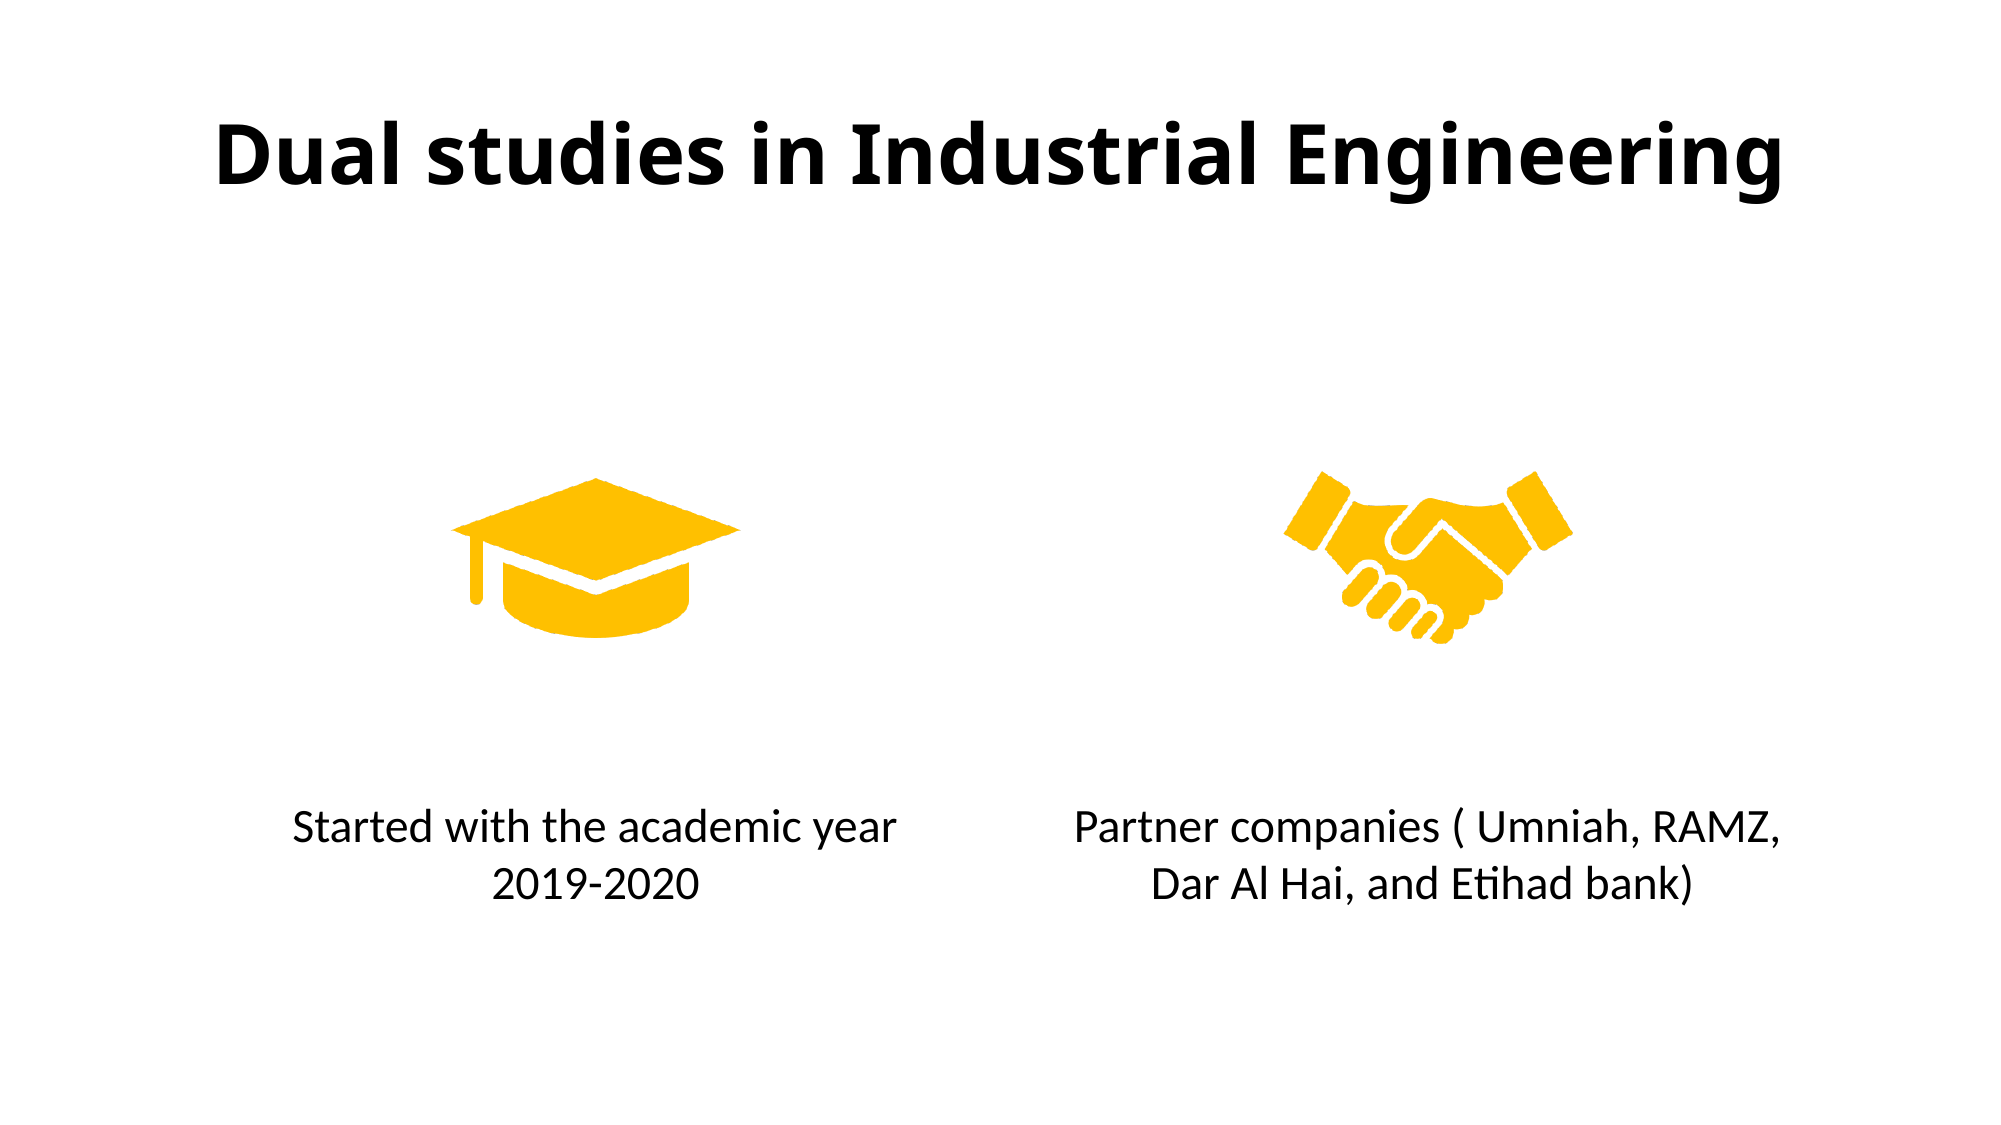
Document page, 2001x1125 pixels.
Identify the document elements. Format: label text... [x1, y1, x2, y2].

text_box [149, 298, 1875, 1013]
title Dual studies in Industrial Engineering [137, 75, 1863, 241]
